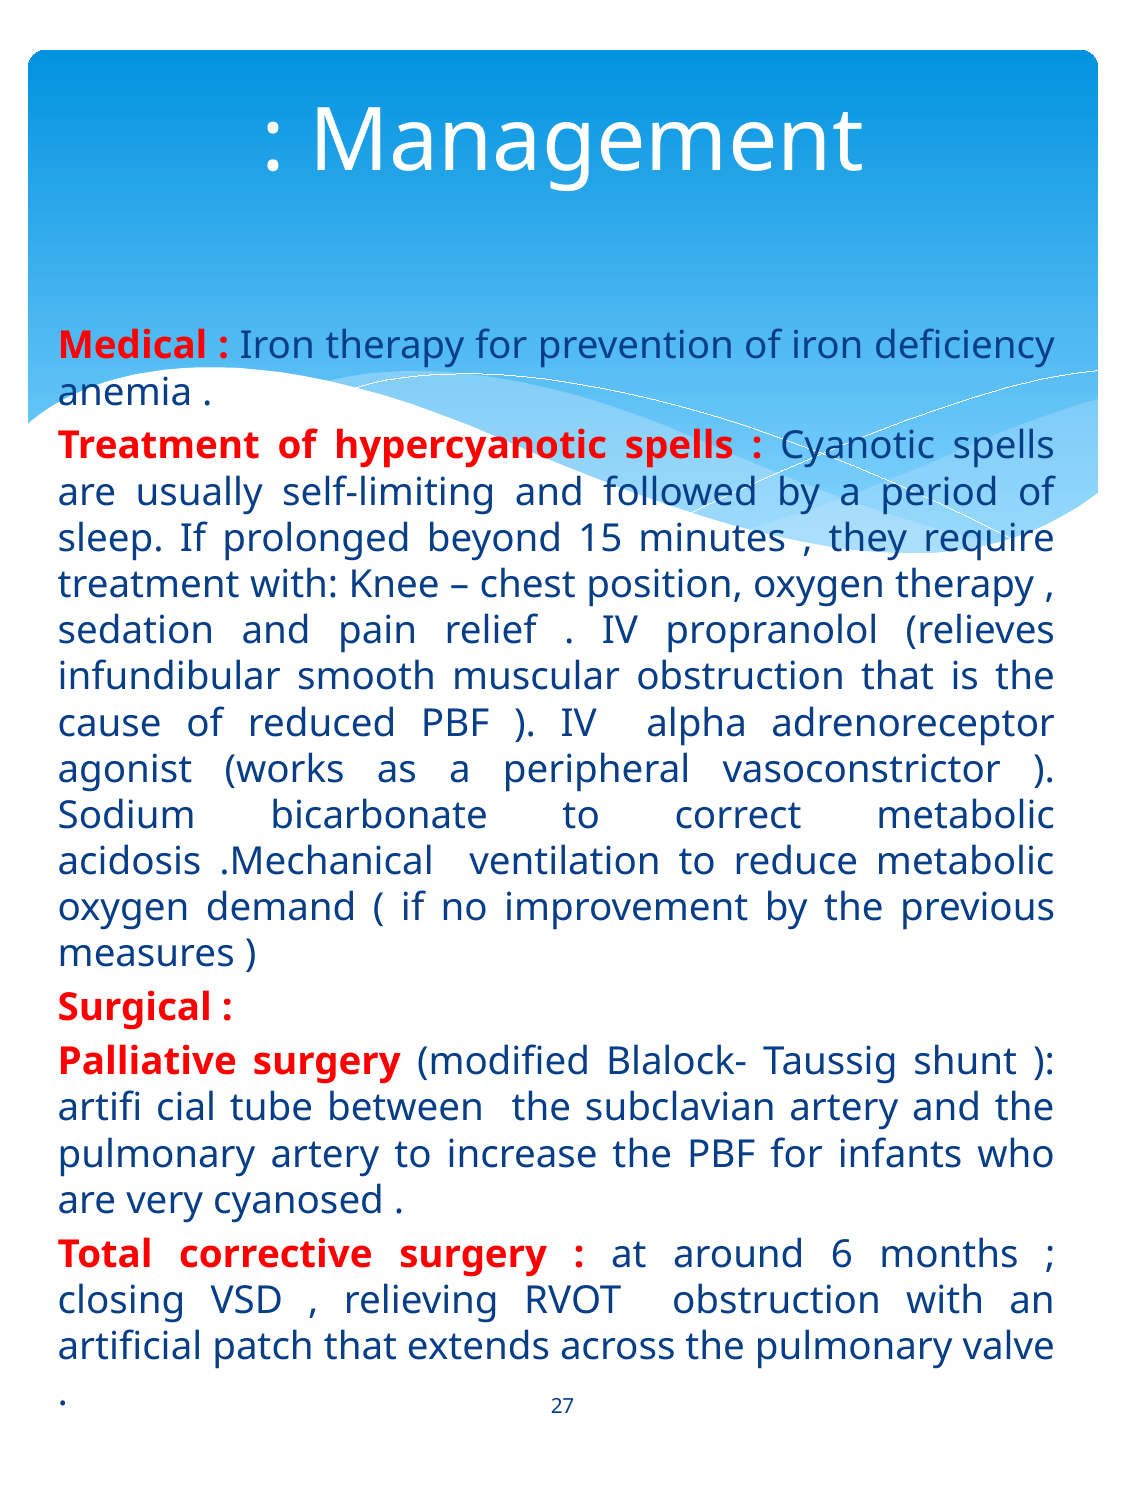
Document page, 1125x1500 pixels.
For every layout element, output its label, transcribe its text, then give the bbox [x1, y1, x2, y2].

title Management : [56, 73, 1069, 302]
slide_number 27 [491, 1367, 634, 1447]
list Medical : Iron therapy for prevention of iron deficiency anemia . Treatment of hypercyanotic spells : Cyanotic spells are usually self-limiting and followed by a period of sleep. If prolonged beyond 15 minutes , they require treatment with: Knee – chest position, oxygen therapy , sedation and pain relief . IV propranolol (relieves infundibular smooth muscular obstruction that is the cause of reduced PBF ). IV alpha adrenoreceptor agonist (works as a peripheral vasoconstrictor ). Sodium bicarbonate to correct metabolic acidosis .Mechanical ventilation to reduce metabolic oxygen demand ( if no improvement by the previous measures ) Surgical : Palliative surgery (modified Blalock- Taussig shunt ): artifi cial tube between the subclavian artery and the pulmonary artery to increase the PBF for infants who are very cyanosed . Total corrective surgery : at around 6 months ; closing VSD , relieving RVOT obstruction with an artificial patch that extends across the pulmonary valve . [42, 312, 1071, 1424]
